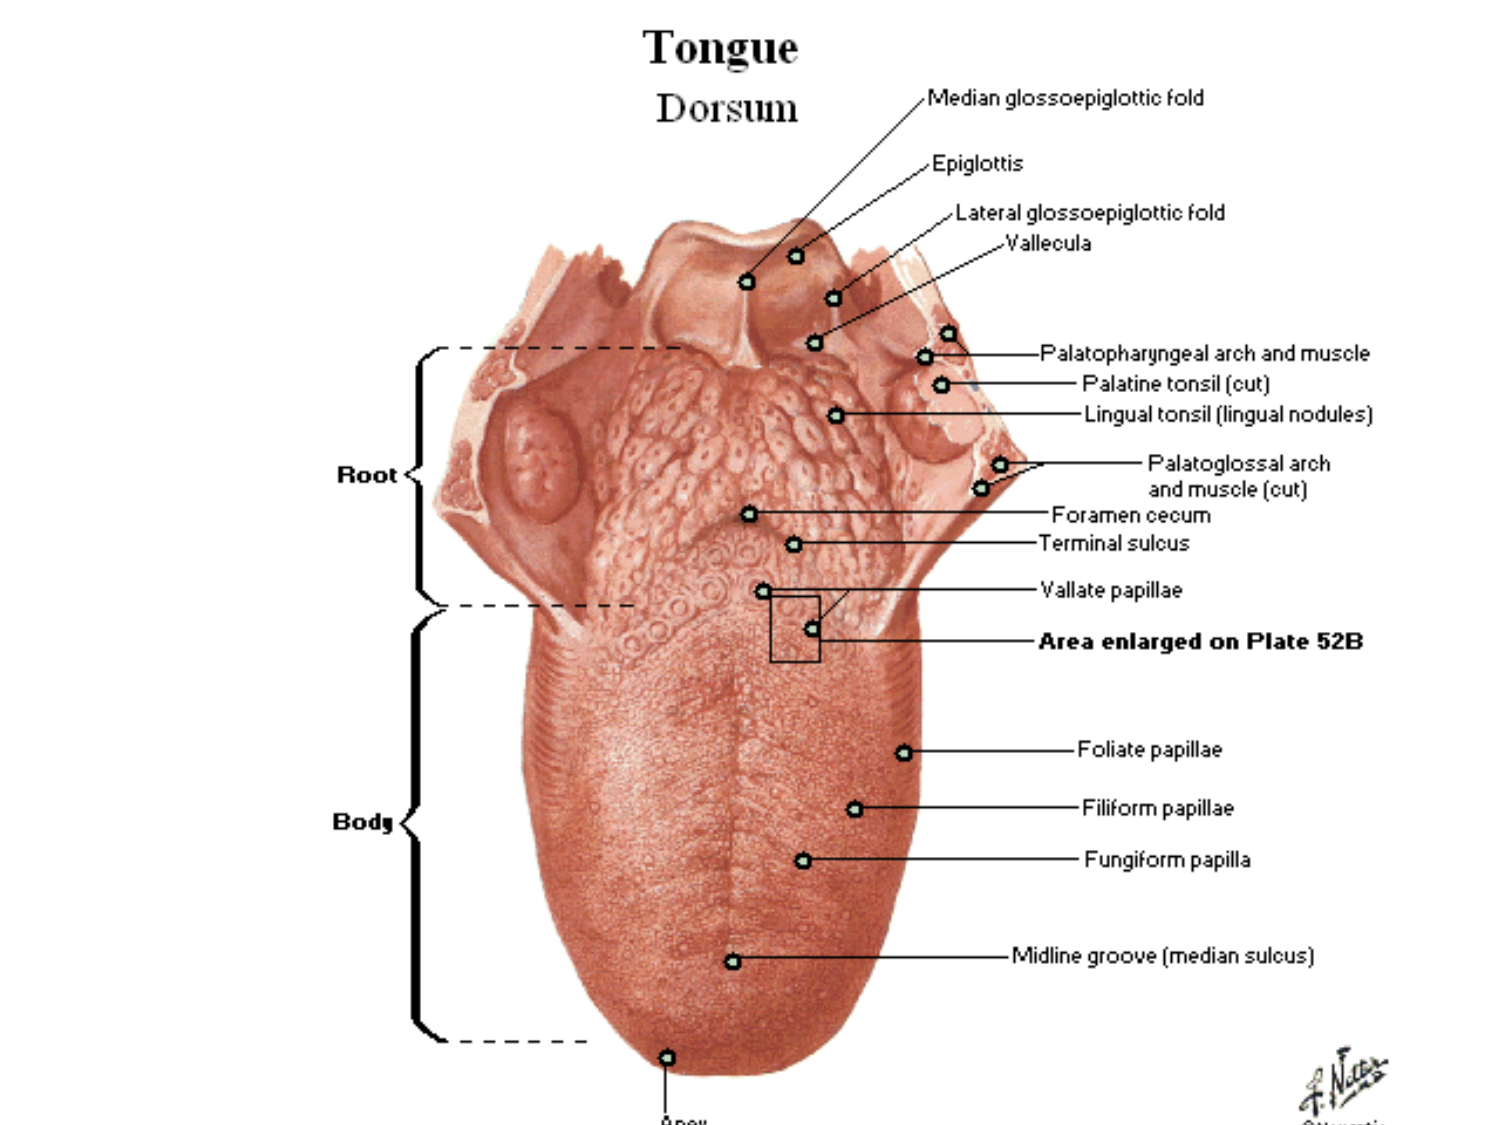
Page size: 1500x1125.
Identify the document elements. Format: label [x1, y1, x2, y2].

picture [99, 0, 1394, 1125]
